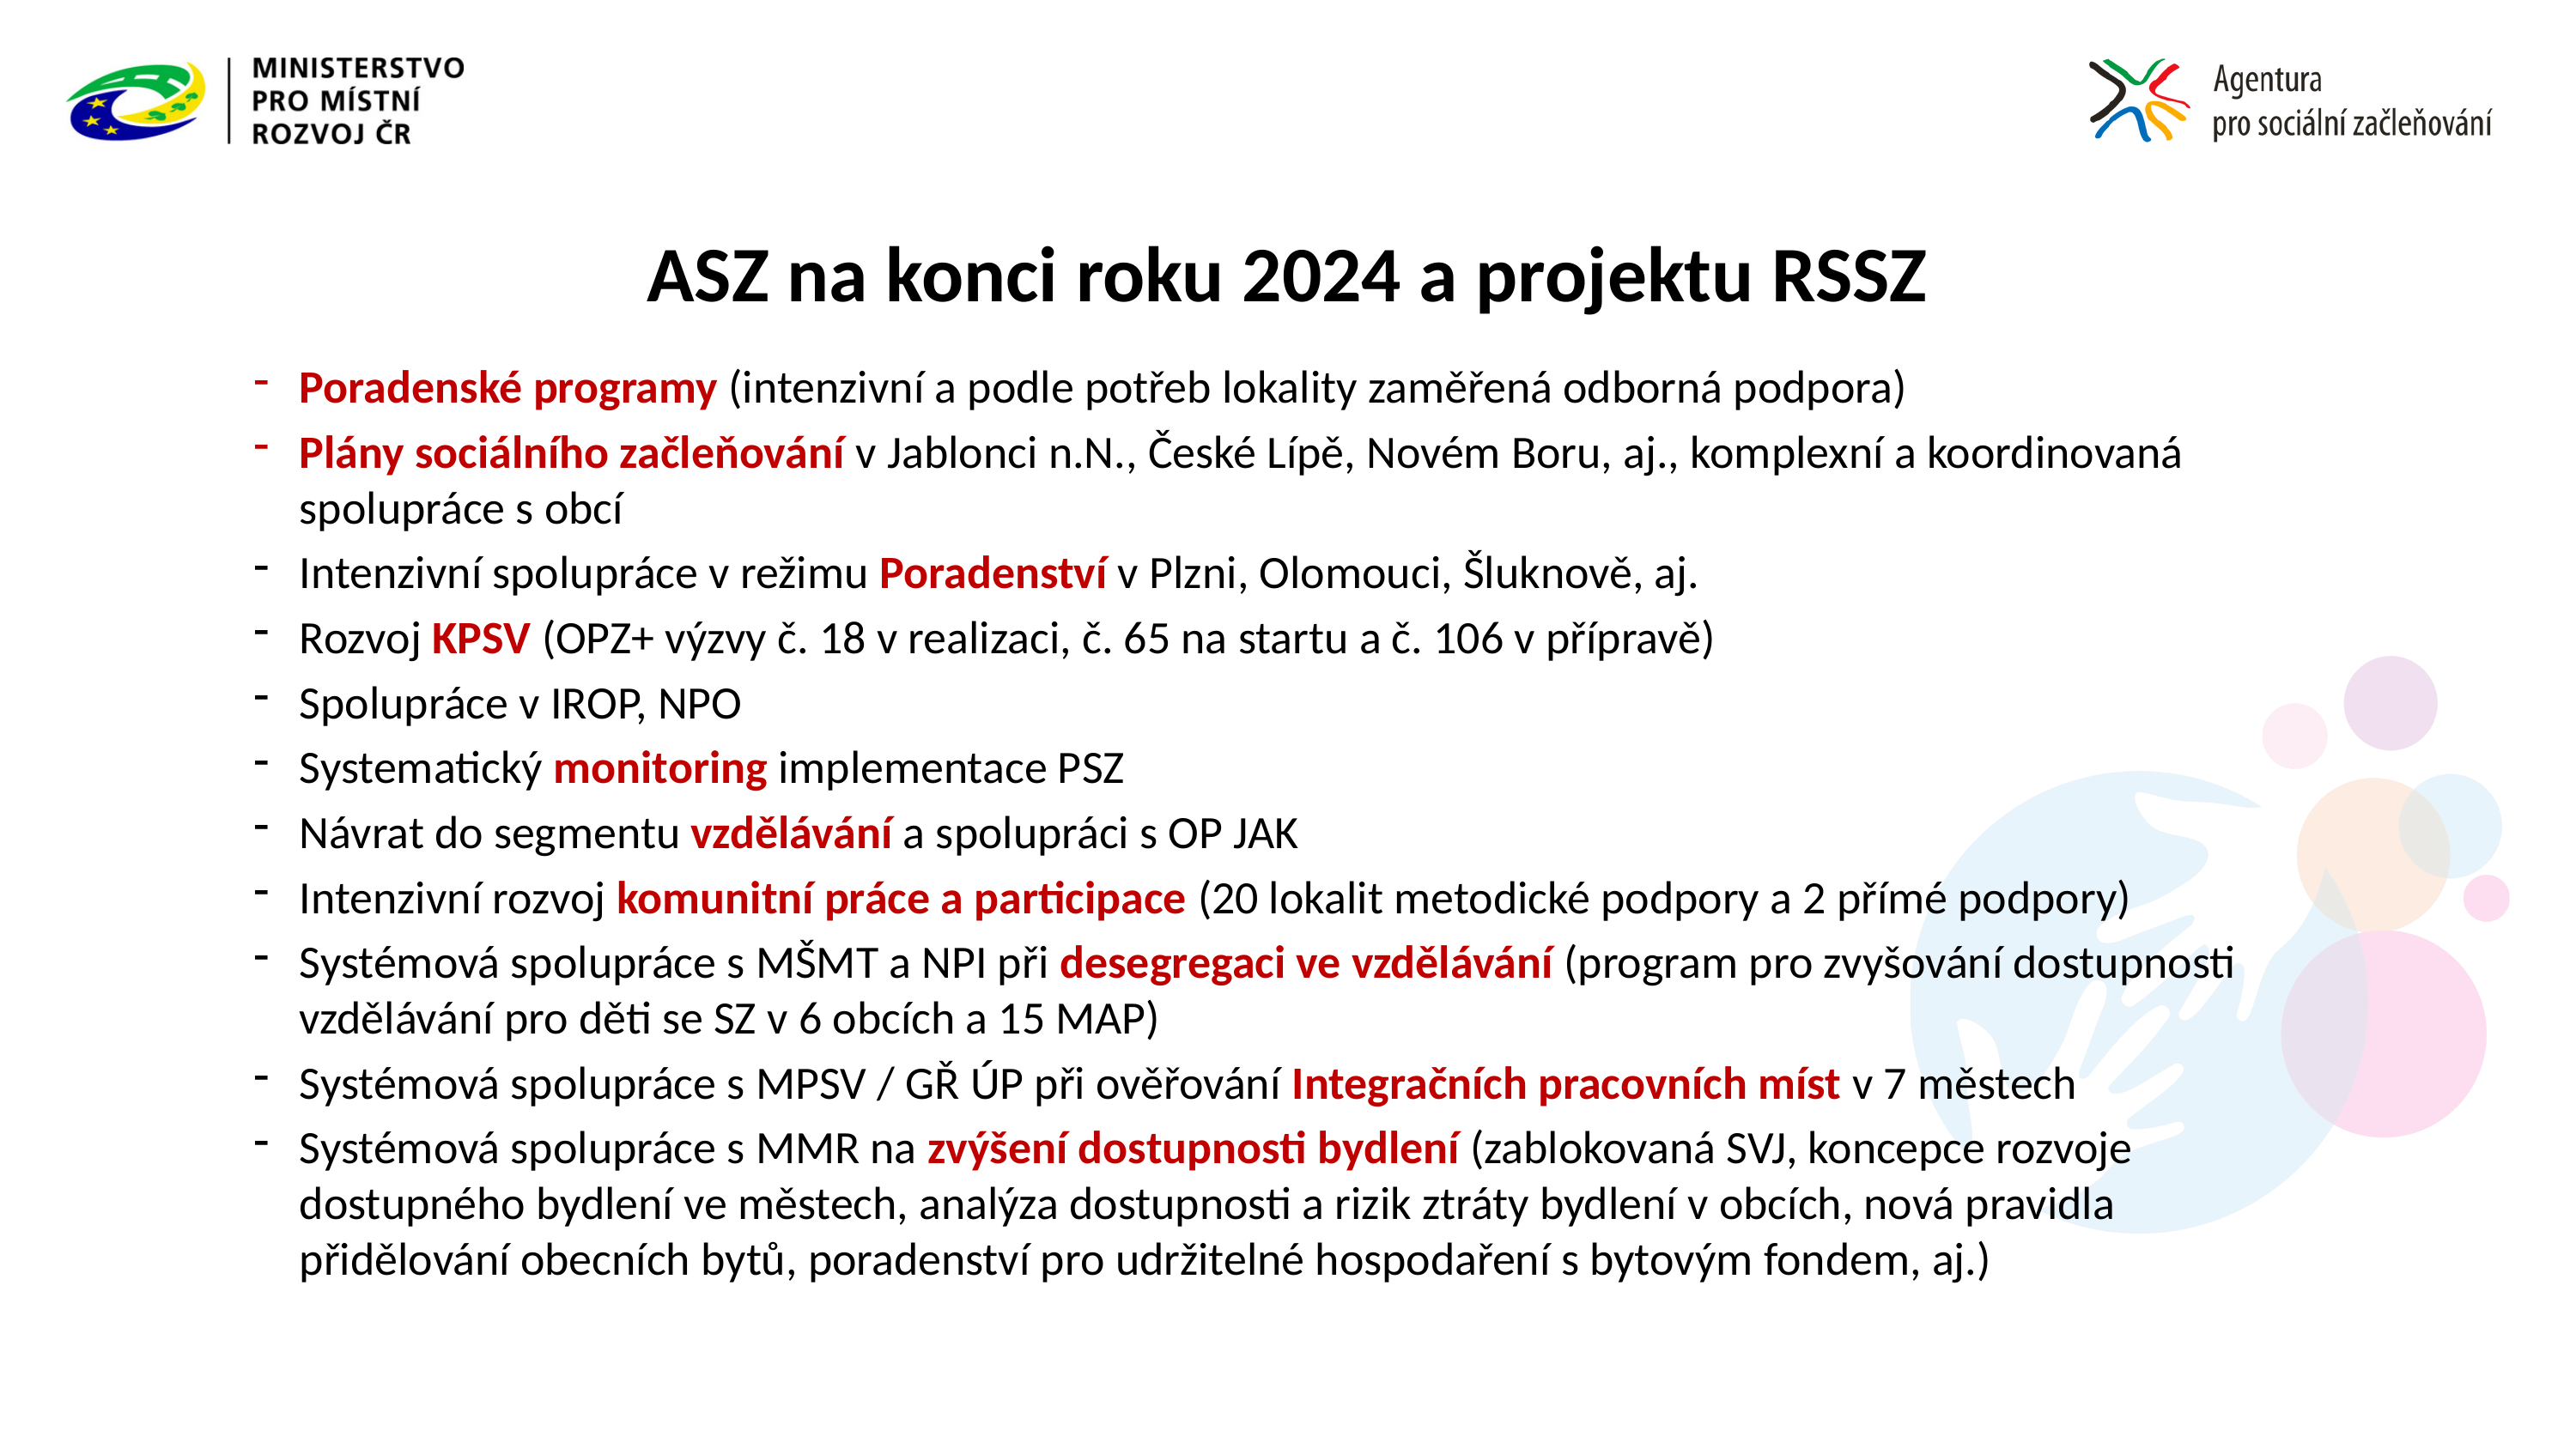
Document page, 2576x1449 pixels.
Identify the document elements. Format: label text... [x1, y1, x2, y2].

title ASZ na konci roku 2024 a projektu RSSZ [448, 189, 2128, 350]
list Poradenské programy (intenzivní a podle potřeb lokality zaměřená odborná podpora) Plány sociálního začleňování v Jablonci n.N., České Lípě, Novém Boru, aj., komplexní a koordinovaná spolupráce s obcí Intenzivní spolupráce v režimu Poradenství v Plzni, Olomouci, Šluknově, aj. Rozvoj KPSV (OPZ+ výzvy č. 18 v realizaci, č. 65 na startu a č. 106 v přípravě) Spolupráce v IROP, NPO Systematický monitoring implementace PSZ Návrat do segmentu vzdělávání a spolupráci s OP JAK Intenzivní rozvoj komunitní práce a participace (20 lokalit metodické podpory a 2 přímé podpory) Systémová spolupráce s MŠMT a NPI při desegregaci ve vzdělávání (program pro zvyšování dostupnosti vzdělávání pro děti se SZ v 6 obcích a 15 MAP) Systémová spolupráce s MPSV / GŘ ÚP při ověřování Integračních pracovních míst v 7 městech Systémová spolupráce s MMR na zvýšení dostupnosti bydlení (zablokovaná SVJ, koncepce rozvoje dostupného bydlení ve městech, analýza dostupnosti a rizik ztráty bydlení v obcích, nová pravidla přidělování obecních bytů, poradenství pro udržitelné hospodaření s bytovým fondem, aj.) [240, 350, 2336, 1296]
picture [2071, 40, 2510, 161]
picture [66, 58, 464, 144]
